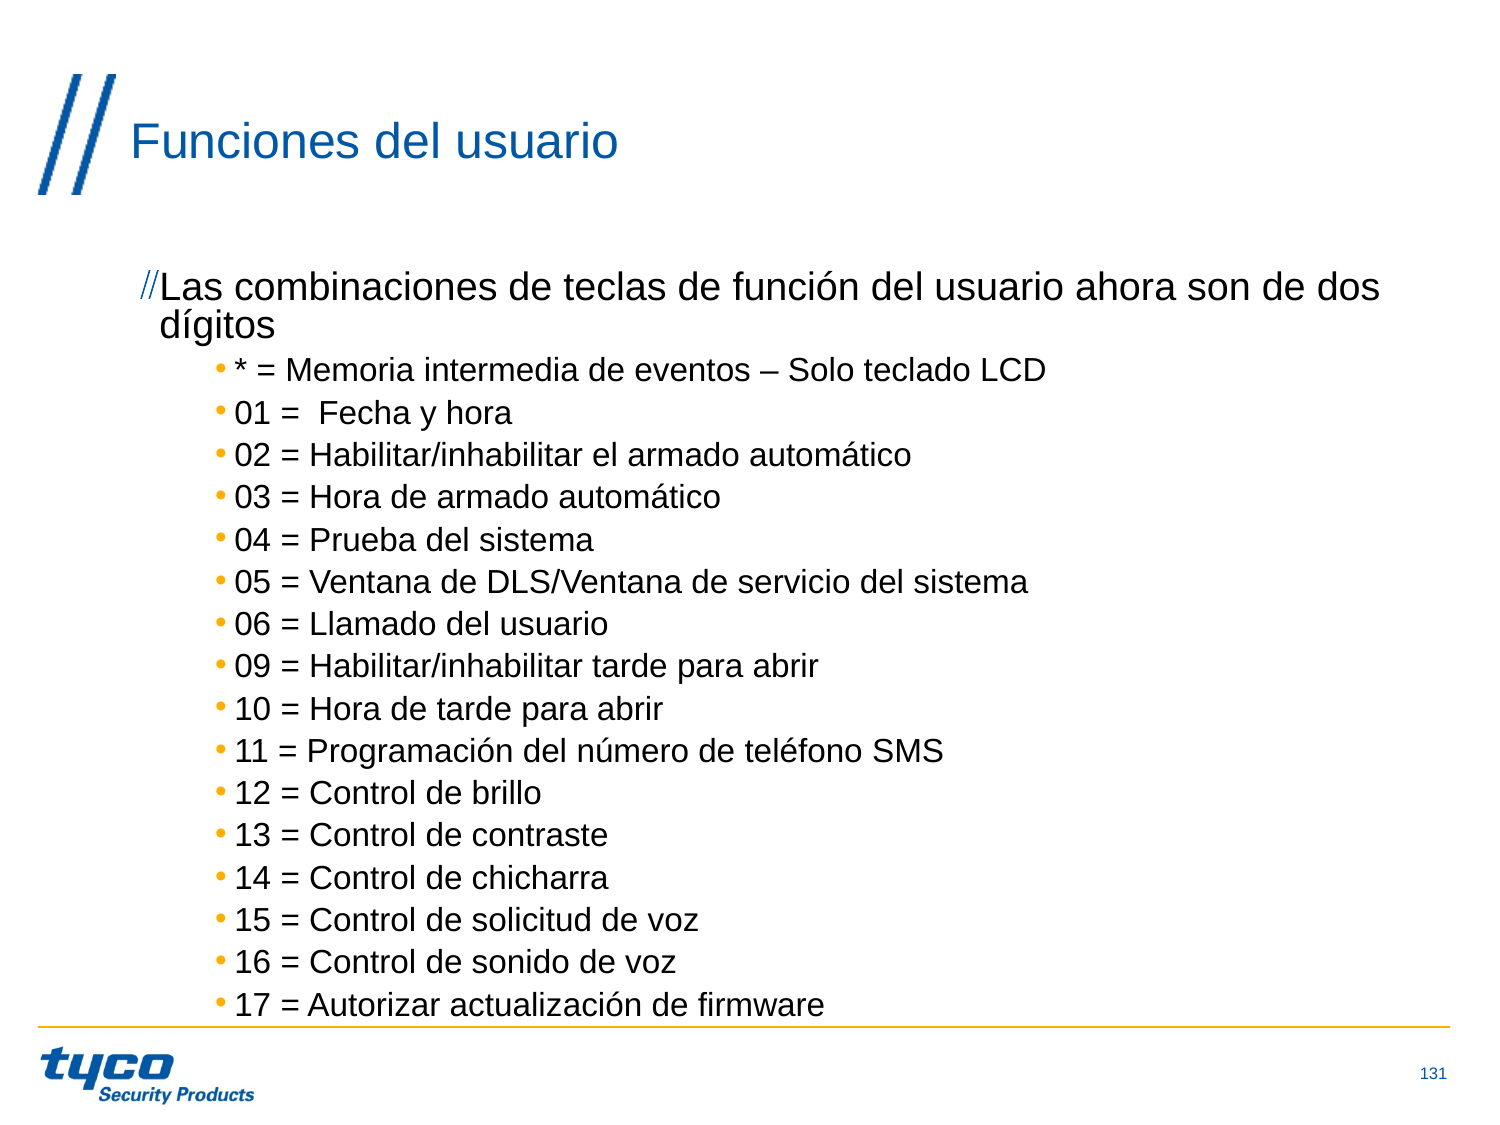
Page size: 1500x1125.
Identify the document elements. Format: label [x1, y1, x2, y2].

picture [140, 270, 168, 299]
picture [37, 74, 115, 195]
text_box [97, 1061, 228, 1091]
slide_number [1387, 1042, 1463, 1103]
title [115, 44, 1426, 233]
list [124, 262, 1426, 976]
picture [34, 1040, 260, 1107]
